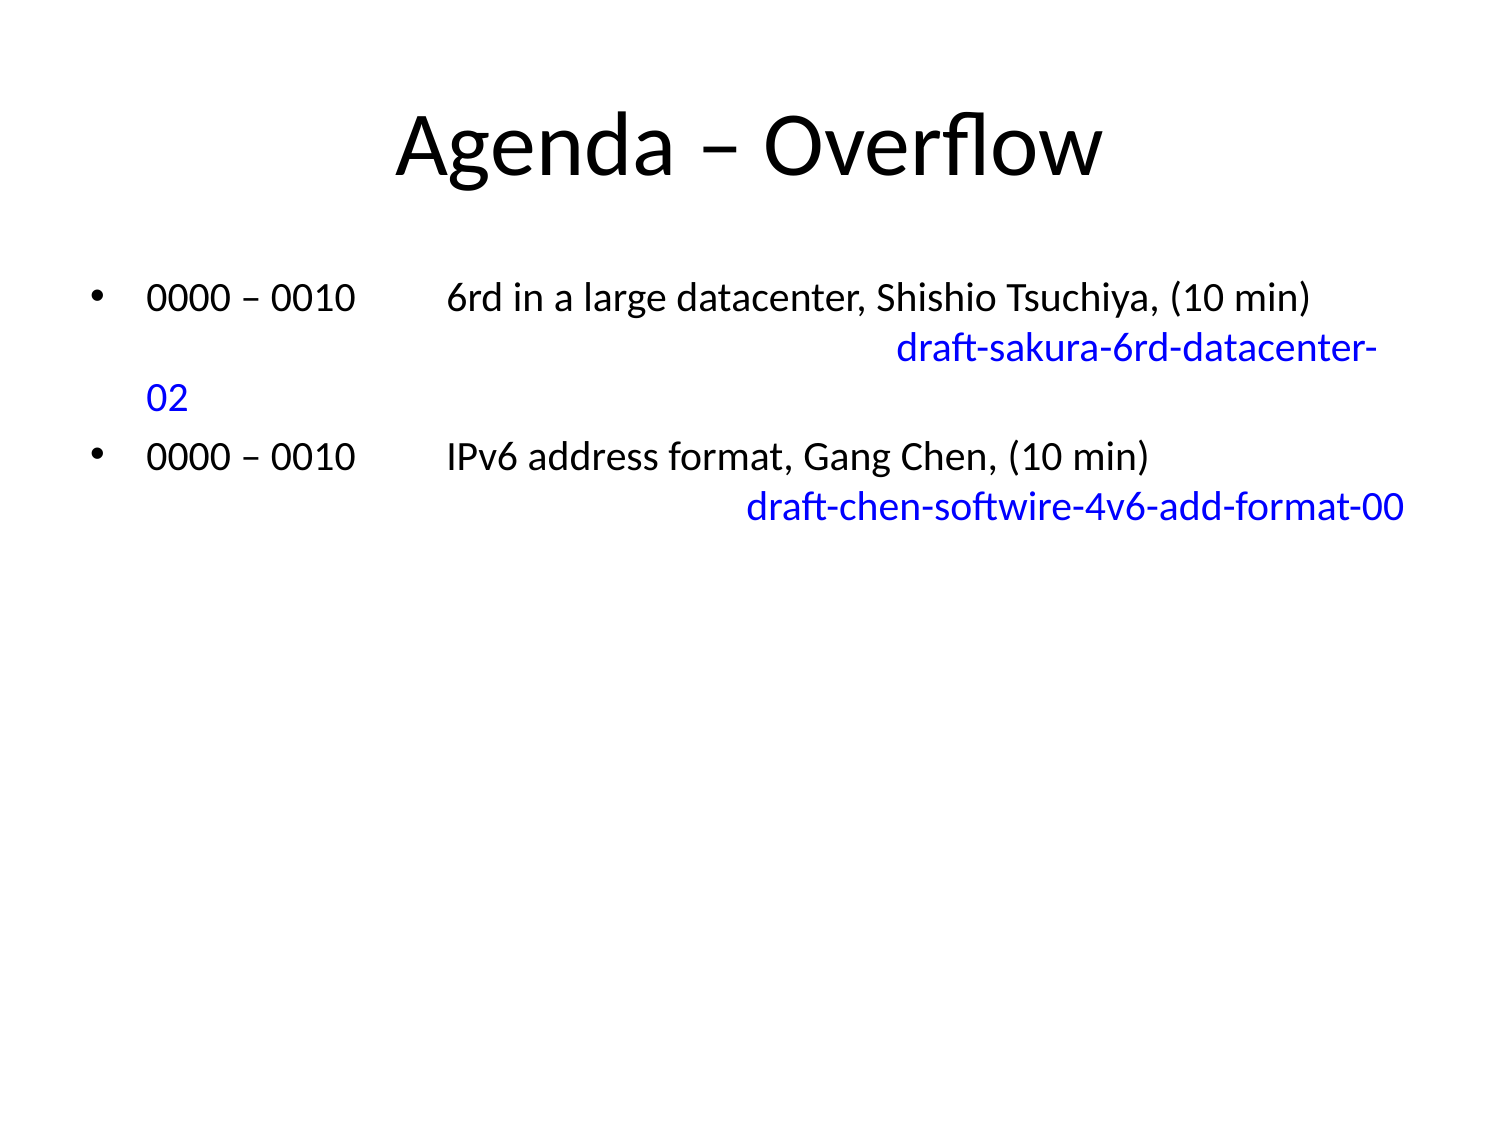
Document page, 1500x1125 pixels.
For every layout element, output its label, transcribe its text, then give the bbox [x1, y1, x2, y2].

title Agenda – Overflow [75, 45, 1425, 233]
list 0000 – 0010 6rd in a large datacenter, Shishio Tsuchiya, (10 min) draft-sakura-6rd-datacenter-02 0000 – 0010 IPv6 address format, Gang Chen, (10 min) draft-chen-softwire-4v6-add-format-00 [75, 262, 1425, 1005]
